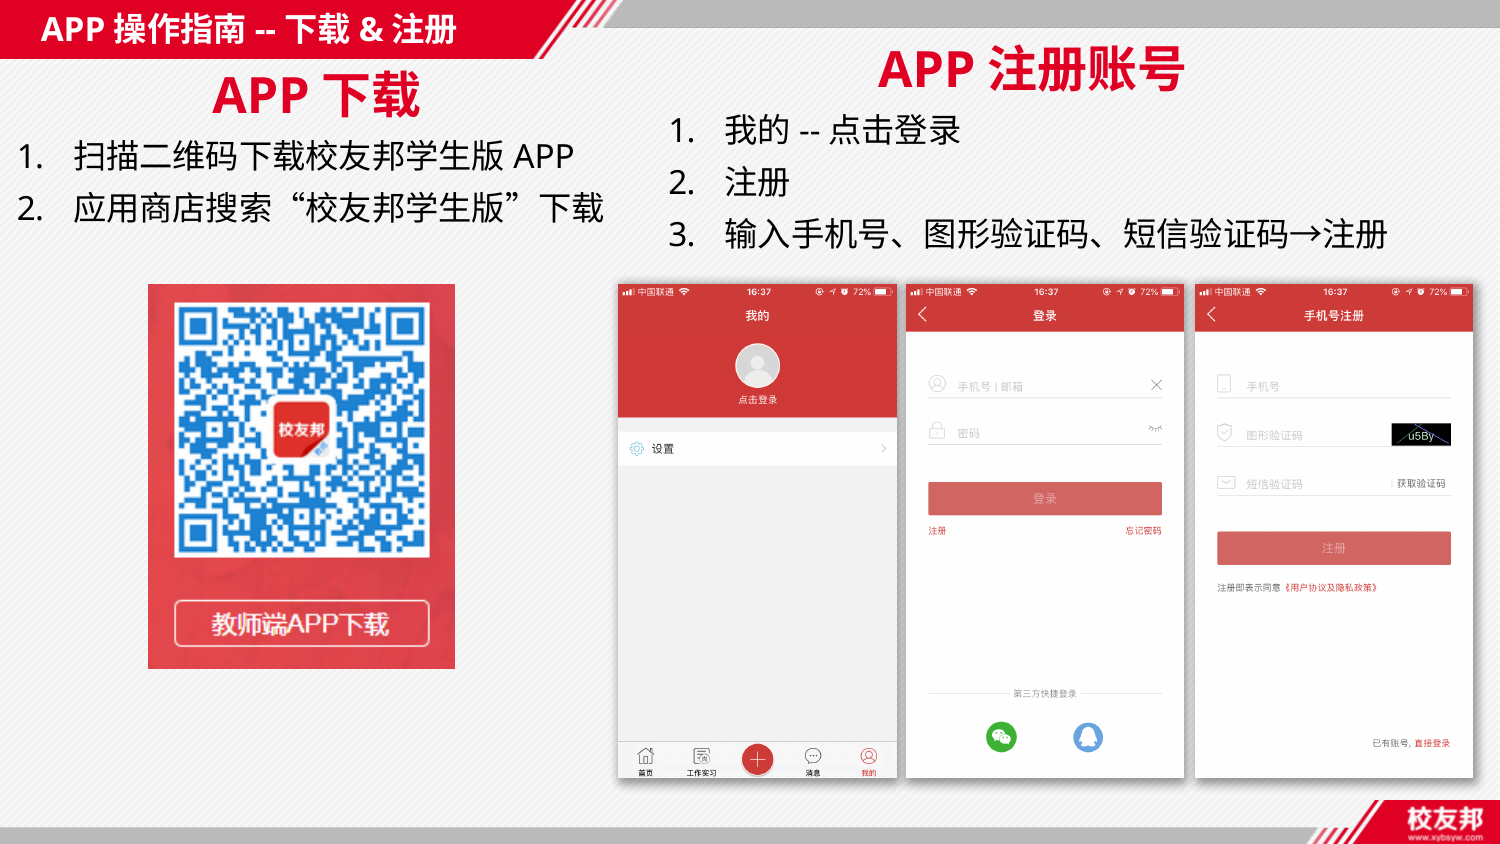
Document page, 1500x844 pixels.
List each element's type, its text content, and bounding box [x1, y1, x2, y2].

text_box APP操作指南--下载&注册 [24, 1, 521, 56]
picture [0, 0, 1500, 844]
text_box APP下载 扫描二维码下载校友邦学生版APP 应用商店搜索“校友邦学生版”下载 [2, 56, 633, 235]
text_box APP注册账号 我的--点击登录 注册 输入手机号、图形验证码、短信验证码→注册 [653, 29, 1413, 261]
